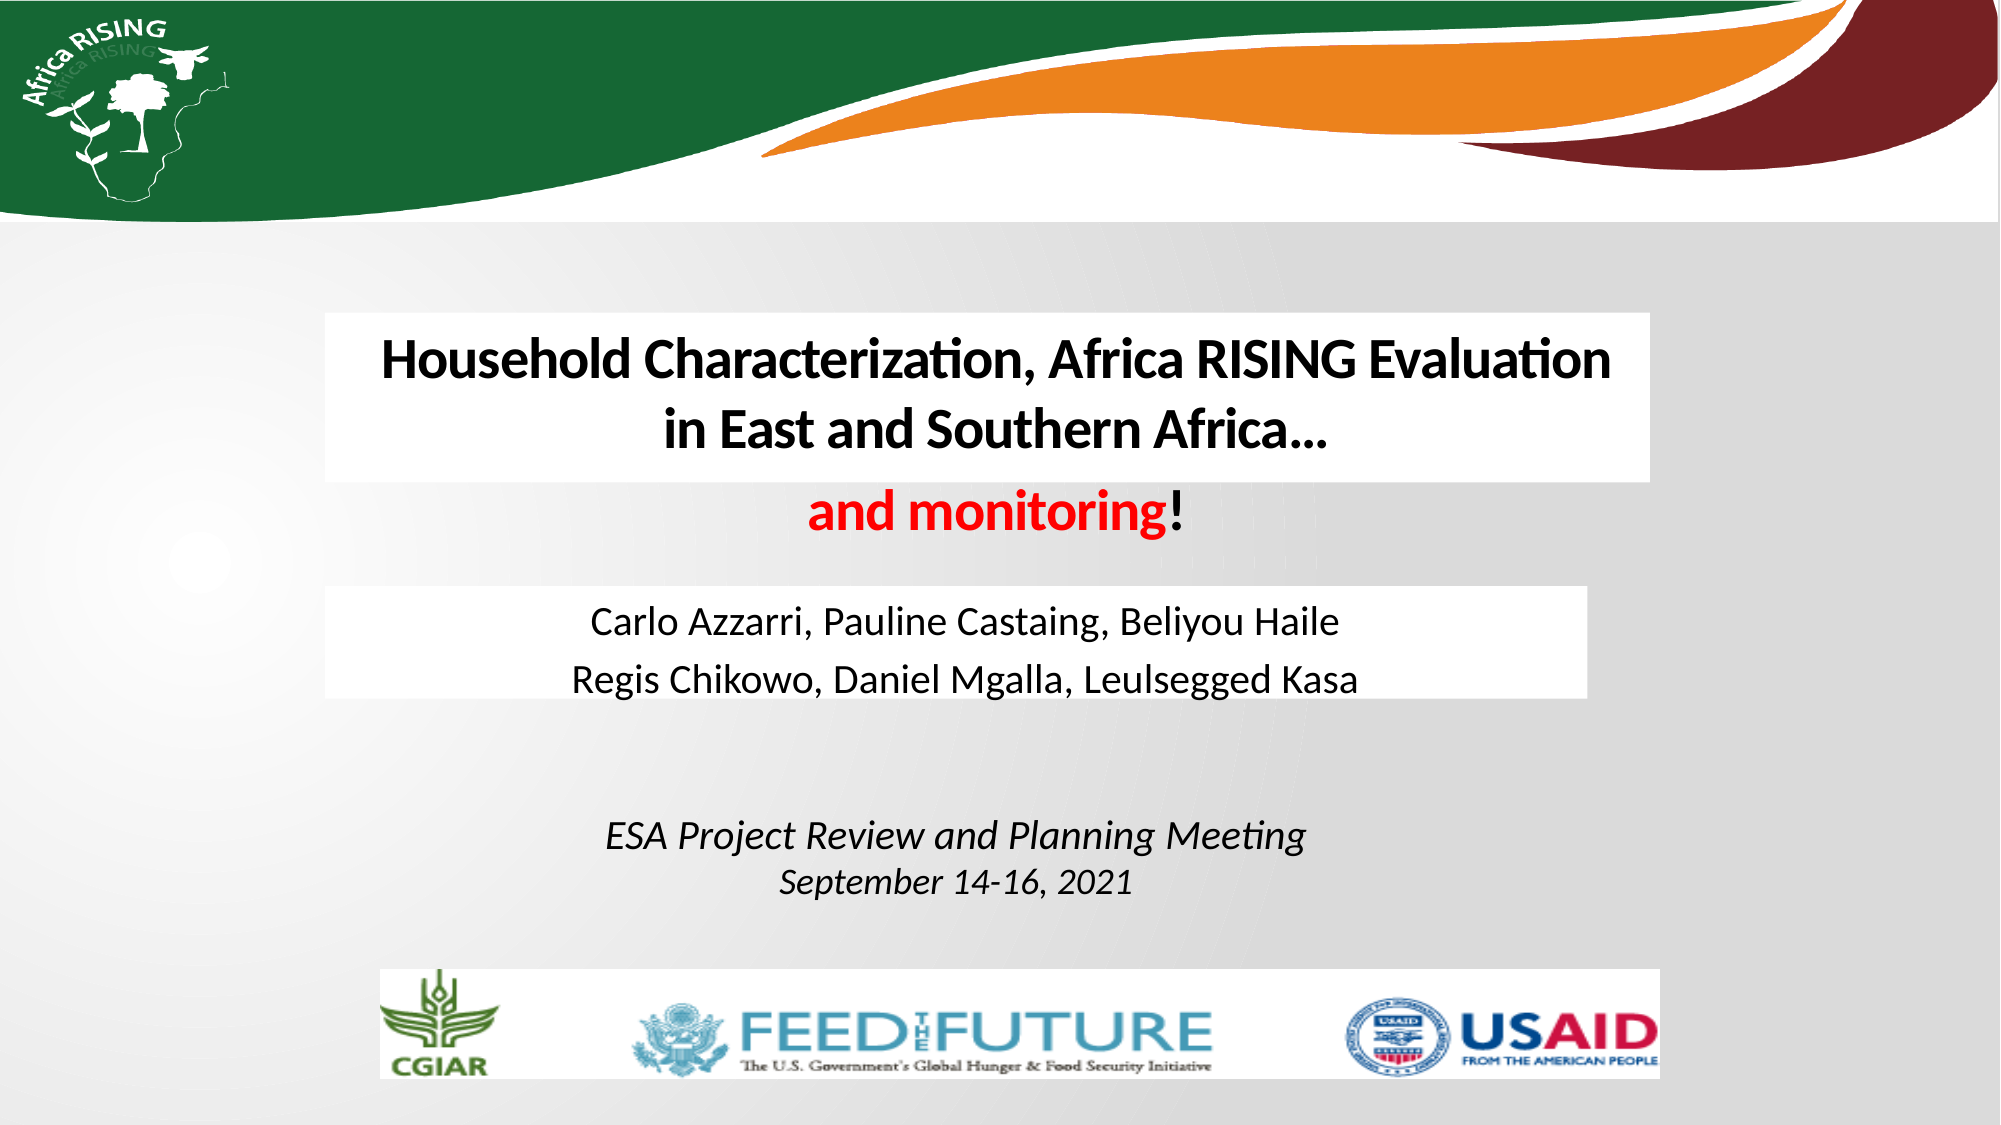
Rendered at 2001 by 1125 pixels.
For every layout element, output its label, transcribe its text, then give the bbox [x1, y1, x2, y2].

list Carlo Azzarri, Pauline Castaing, Beliyou Haile Regis Chikowo, Daniel Mgalla, Leulsegged Kasa [324, 586, 1588, 699]
text_box ESA Project Review and Planning Meeting September 14-16, 2021 [455, 800, 1457, 910]
picture [380, 969, 1660, 1079]
picture [0, 0, 1998, 222]
list Household Characterization, Africa RISING Evaluation in East and Southern Africa… and monitoring! [324, 312, 1650, 483]
